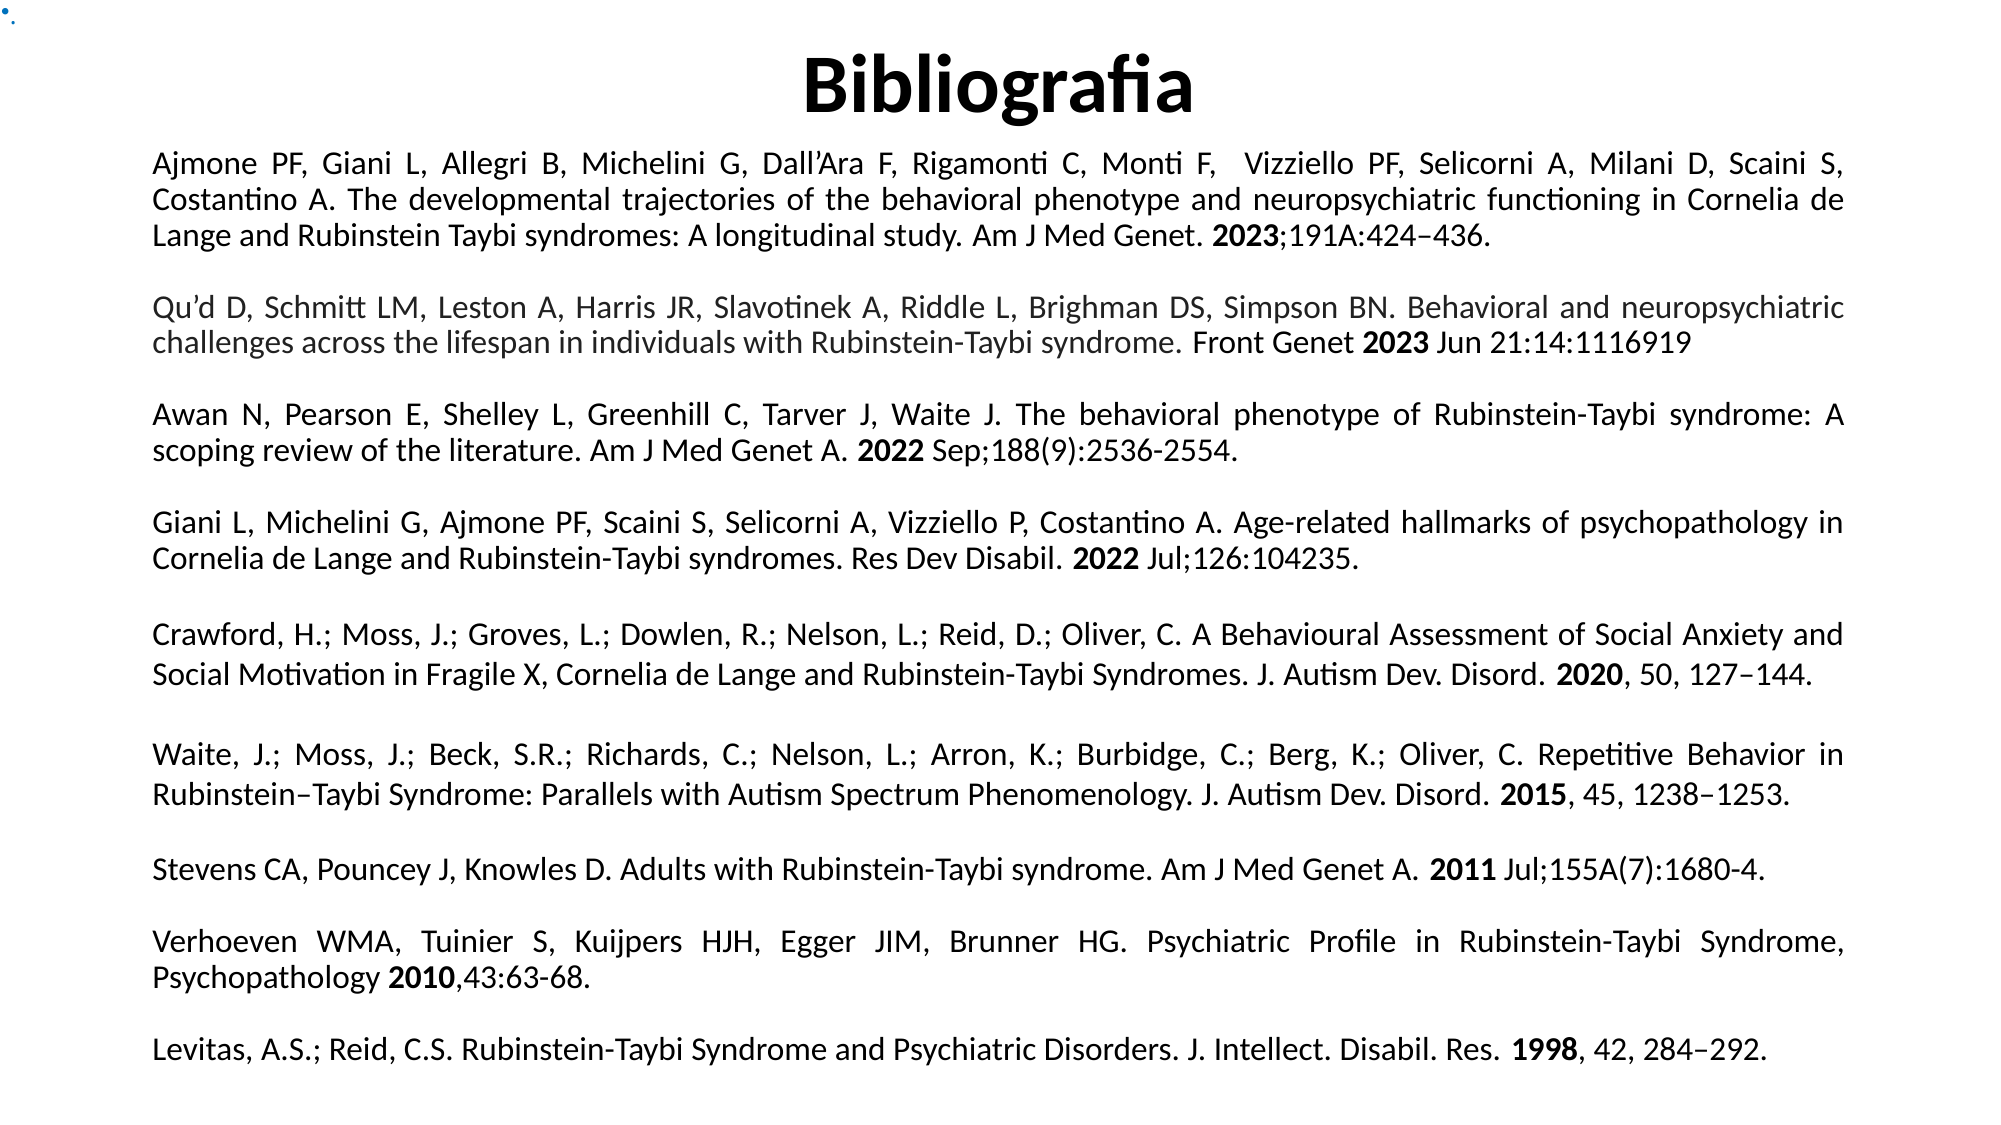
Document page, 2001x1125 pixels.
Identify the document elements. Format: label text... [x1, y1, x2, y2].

title Bibliografia [136, 33, 1862, 139]
list Ajmone PF, Giani L, Allegri B, Michelini G, Dall’Ara F, Rigamonti C, Monti F, Vizziello PF, Selicorni A, Milani D, Scaini S, Costantino A. The developmental trajectories of the behavioral phenotype and neuropsychiatric functioning in Cornelia de Lange and Rubinstein Taybi syndromes: A longitudinal study. Am J Med Genet. 2023;191A:424–436. Qu’d D, Schmitt LM, Leston A, Harris JR, Slavotinek A, Riddle L, Brighman DS, Simpson BN. Behavioral and neuropsychiatric challenges across the lifespan in individuals with Rubinstein-Taybi syndrome. Front Genet 2023 Jun 21:14:1116919 Awan N, Pearson E, Shelley L, Greenhill C, Tarver J, Waite J. The behavioral phenotype of Rubinstein-Taybi syndrome: A scoping review of the literature. Am J Med Genet A. 2022 Sep;188(9):2536-2554. Giani L, Michelini G, Ajmone PF, Scaini S, Selicorni A, Vizziello P, Costantino A. Age-related hallmarks of psychopathology in Cornelia de Lange and Rubinstein-Taybi syndromes. Res Dev Disabil. 2022 Jul;126:104235. Crawford, H.; Moss, J.; Groves, L.; Dowlen, R.; Nelson, L.; Reid, D.; Oliver, C. A Behavioural Assessment of Social Anxiety and Social Motivation in Fragile X, Cornelia de Lange and Rubinstein-Taybi Syndromes. J. Autism Dev. Disord. 2020, 50, 127–144. Waite, J.; Moss, J.; Beck, S.R.; Richards, C.; Nelson, L.; Arron, K.; Burbidge, C.; Berg, K.; Oliver, C. Repetitive Behavior in Rubinstein–Taybi Syndrome: Parallels with Autism Spectrum Phenomenology. J. Autism Dev. Disord. 2015, 45, 1238–1253. Stevens CA, Pouncey J, Knowles D. Adults with Rubinstein-Taybi syndrome. Am J Med Genet A. 2011 Jul;155A(7):1680-4. Verhoeven WMA, Tuinier S, Kuijpers HJH, Egger JIM, Brunner HG. Psychiatric Profile in Rubinstein-Taybi Syndrome, Psychopathology 2010,43:63-68. Levitas, A.S.; Reid, C.S. Rubinstein-Taybi Syndrome and Psychiatric Disorders. J. Intellect. Disabil. Res. 1998, 42, 284–292. [137, 138, 1863, 1112]
text_box . [1, 0, 24, 30]
